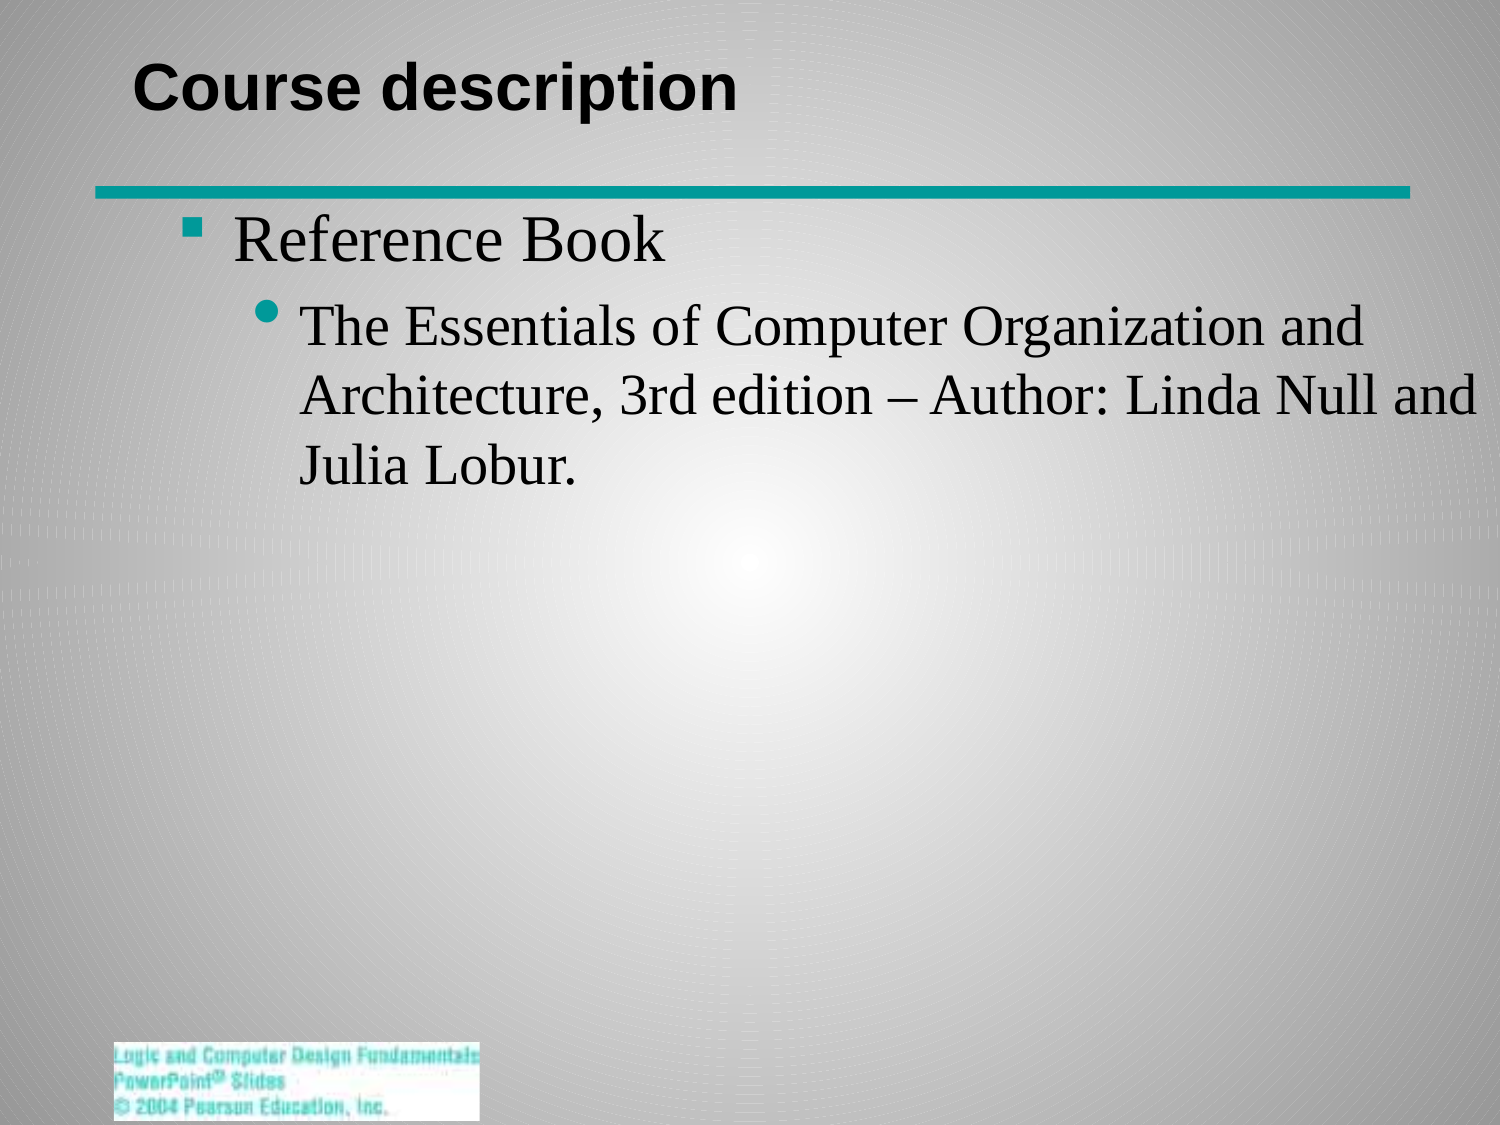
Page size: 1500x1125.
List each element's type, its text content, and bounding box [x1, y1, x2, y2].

title Course description [117, 0, 1393, 168]
list Reference Book The Essentials of Computer Organization and Architecture, 3rd edition – Author: Linda Null and Julia Lobur. [162, 187, 1500, 931]
picture [113, 1042, 480, 1121]
